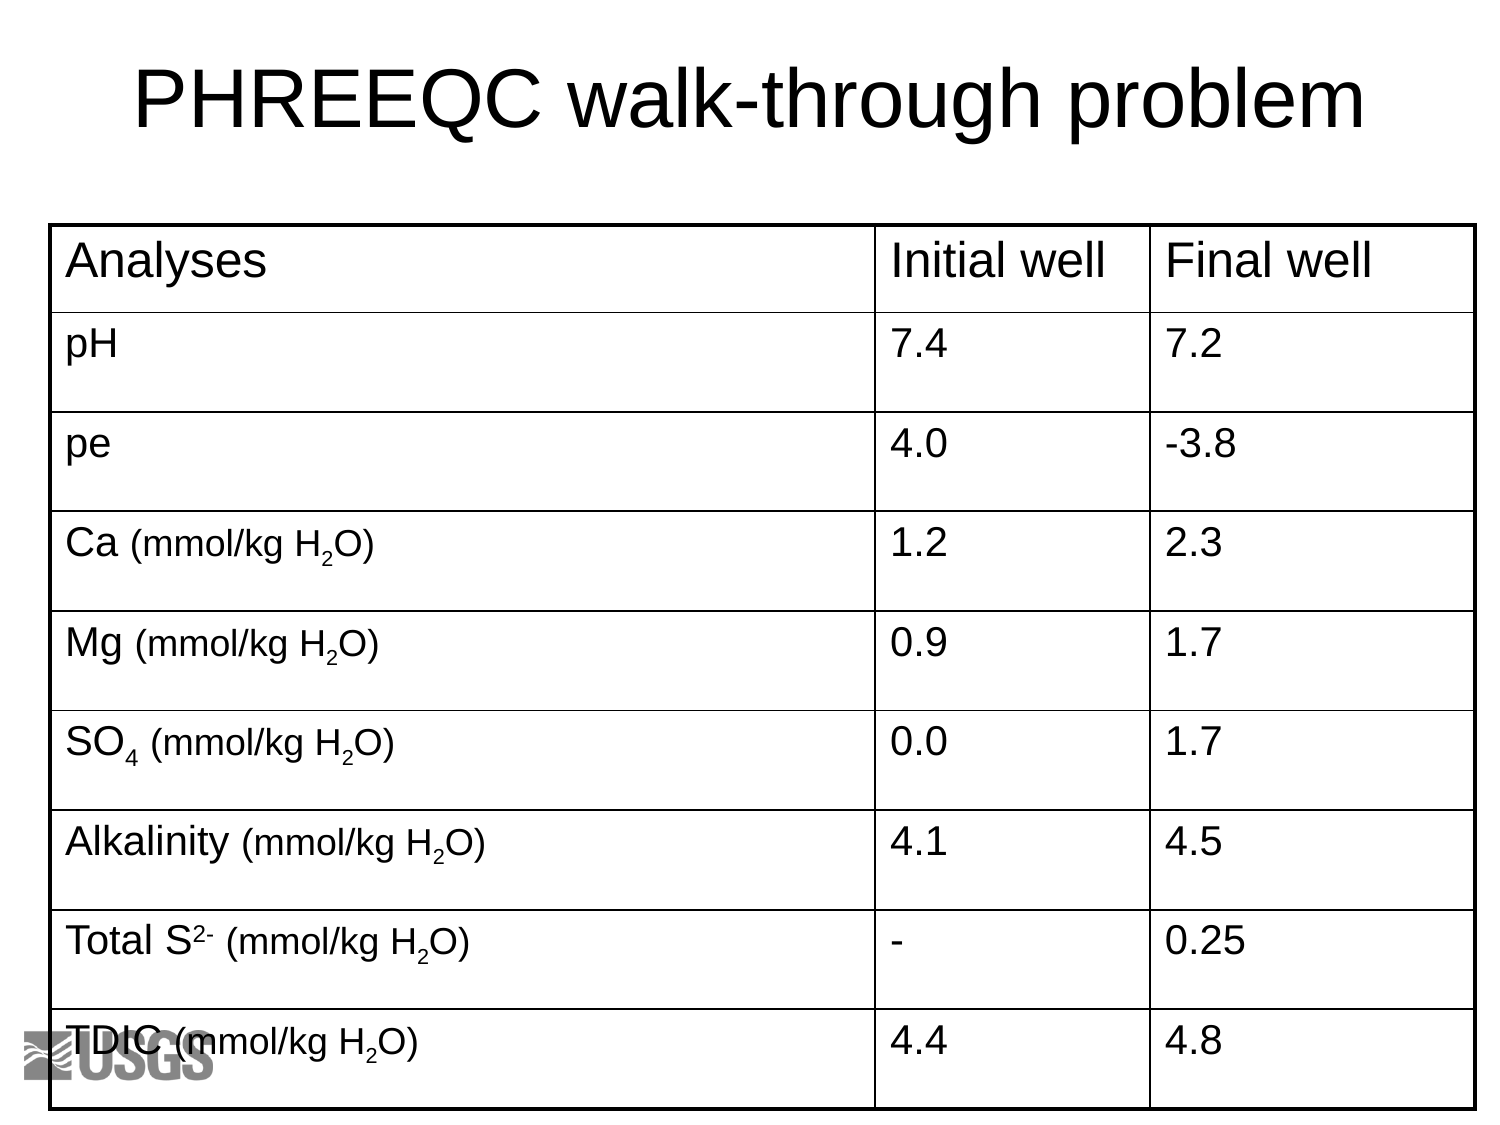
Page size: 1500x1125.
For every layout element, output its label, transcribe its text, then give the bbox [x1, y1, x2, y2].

table_cell SO4 (mmol/kg H2O) [52, 711, 874, 809]
table_cell -3.8 [1151, 413, 1473, 510]
table_cell 0.25 [1151, 911, 1473, 1008]
table_cell TDIC (mmol/kg H2O) [52, 1010, 874, 1107]
table_cell 2.3 [1151, 512, 1473, 610]
table_cell Mg (mmol/kg H2O) [52, 612, 874, 710]
table_cell pH [52, 313, 874, 411]
table_cell 1.2 [876, 512, 1149, 610]
table_cell Total S2- (mmol/kg H2O) [52, 911, 874, 1008]
table_cell 0.0 [876, 711, 1149, 809]
table_cell - [876, 911, 1149, 1008]
table_cell 1.7 [1151, 711, 1473, 809]
table_cell pe [52, 413, 874, 510]
table_cell 7.4 [876, 313, 1149, 411]
table_cell 4.0 [876, 413, 1149, 510]
table_cell 4.5 [1151, 811, 1473, 909]
title PHREEQC walk-through problem [74, 0, 1426, 188]
table_cell 4.4 [876, 1010, 1149, 1107]
table_cell Ca (mmol/kg H2O) [52, 512, 874, 610]
table_header Initial well [876, 227, 1149, 312]
table_cell 7.2 [1151, 313, 1473, 411]
table_header Final well [1151, 227, 1473, 312]
table_header Analyses [52, 227, 874, 312]
table_cell 1.7 [1151, 612, 1473, 710]
table_cell Alkalinity (mmol/kg H2O) [52, 811, 874, 909]
table_cell 4.1 [876, 811, 1149, 909]
table_cell 4.8 [1151, 1010, 1473, 1107]
table_cell 0.9 [876, 612, 1149, 710]
